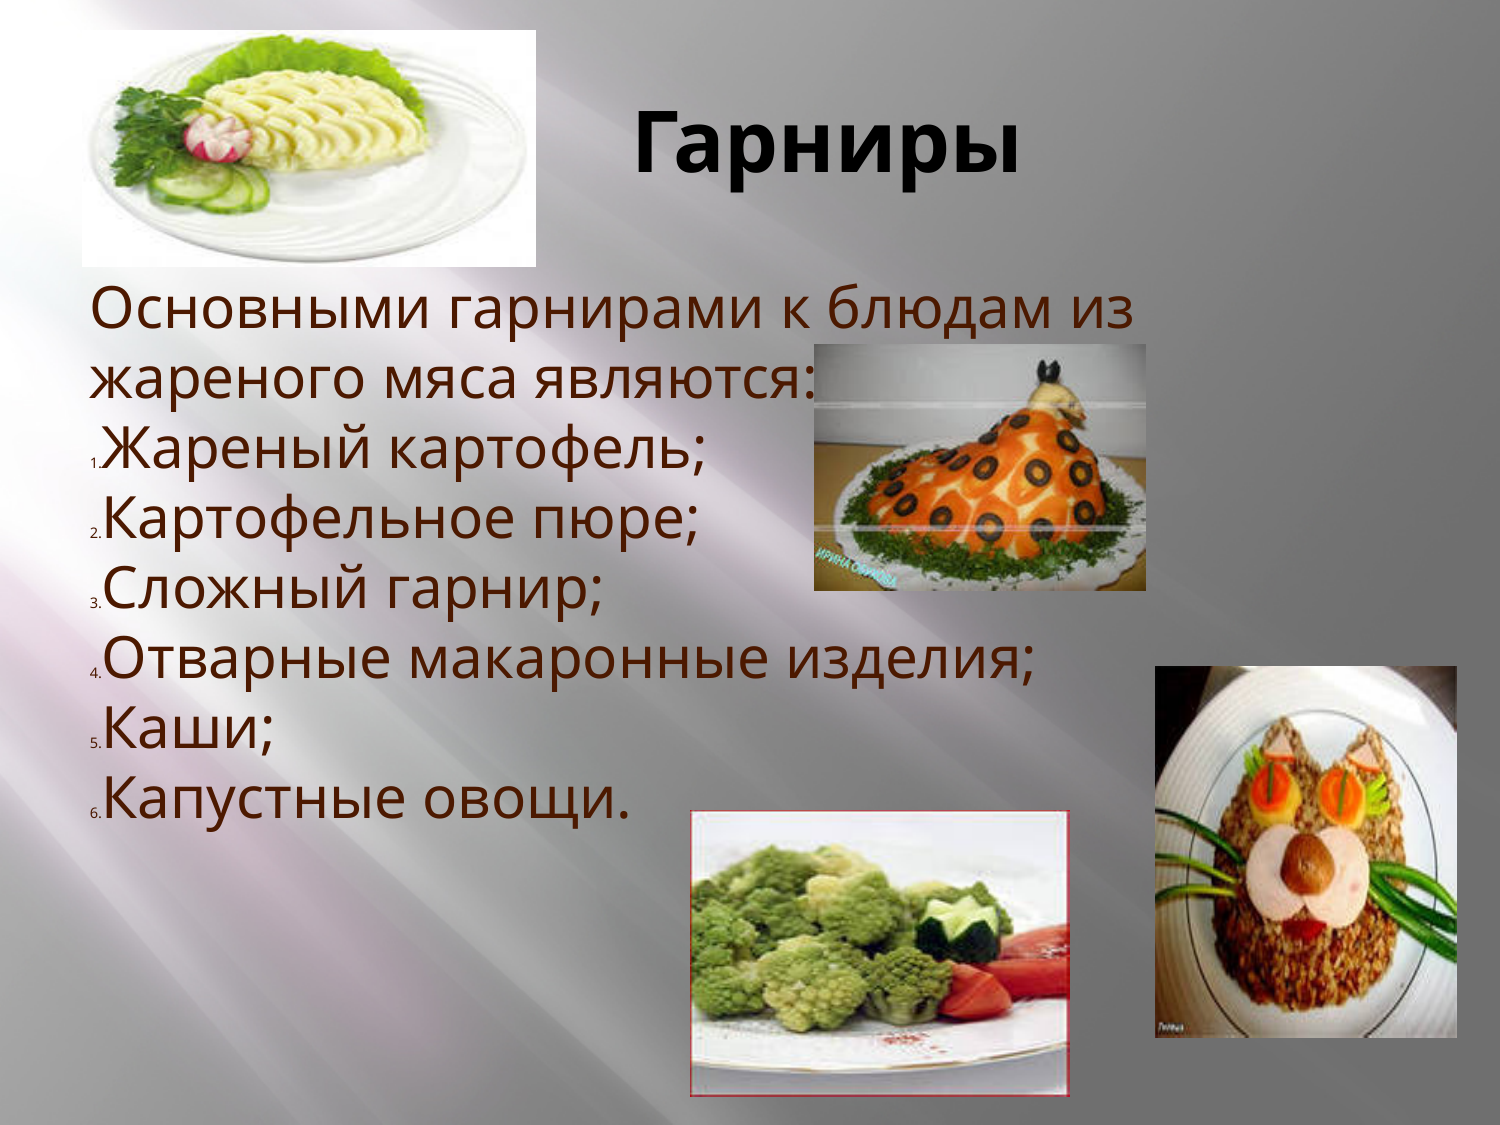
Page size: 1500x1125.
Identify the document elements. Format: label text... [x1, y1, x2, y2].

picture [0, 0, 1500, 1125]
text_box Гарниры [540, 45, 1425, 233]
text_box Основными гарнирами к блюдам из жареного мяса являются: Жареный картофель; Картофельное пюре; Сложный гарнир; Отварные макаронные изделия; Каши; Капустные овощи. [75, 262, 1425, 1035]
